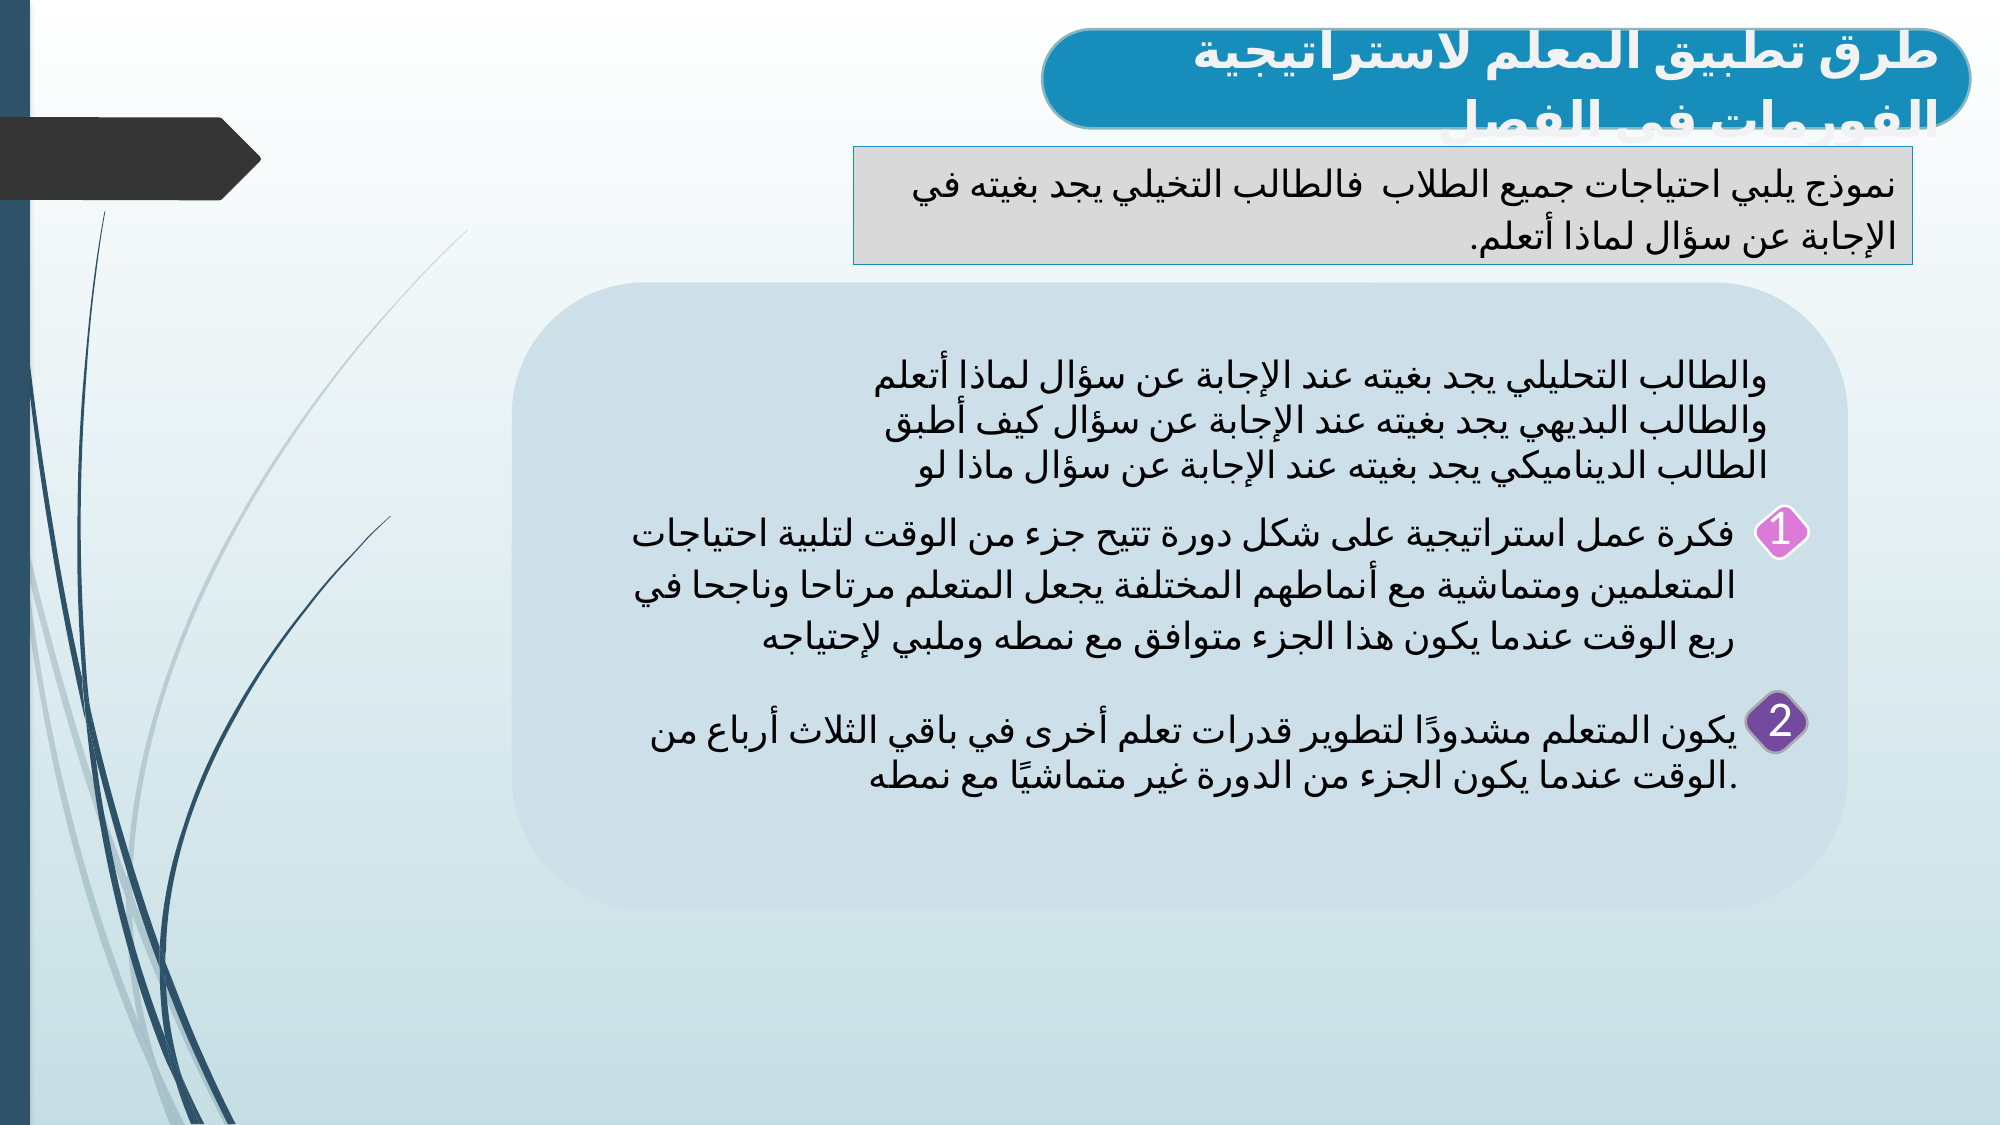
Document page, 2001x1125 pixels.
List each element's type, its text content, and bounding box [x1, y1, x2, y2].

text_box طرق تطبيق المعلم لاستراتيجية الفورمات في الفصل [1040, 27, 1972, 130]
text_box فكرة عمل استراتيجية على شكل دورة تتيح جزء من الوقت لتلبية احتياجات المتعلمين ومتماشية مع أنماطهم المختلفة يجعل المتعلم مرتاحا وناجحا في ربع الوقت عندما يكون هذا الجزء متوافق مع نمطه وملبي لإحتياجه [591, 494, 1752, 665]
text_box يكون المتعلم مشدودًا لتطوير قدرات تعلم أخرى في باقي الثلاث أرباع من الوقت عندما يكون الجزء من الدورة غير متماشيًا مع نمطه. [524, 698, 1754, 804]
text_box 1 [1751, 486, 1813, 562]
text_box 2 [1752, 678, 1787, 754]
text_box نموذج يلبي احتياجات جميع الطلاب فالطالب التخيلي يجد بغيته في الإجابة عن سؤال لماذا أتعلم. [853, 146, 1913, 265]
text_box [510, 281, 1850, 911]
text_box [1787, 693, 1809, 750]
text_box والطالب التحليلي يجد بغيته عند الإجابة عن سؤال لماذا أتعلم والطالب البديهي يجد بغيته عند الإجابة عن سؤال كيف أطبق الطالب الديناميكي يجد بغيته عند الإجابة عن سؤال ماذا لو [448, 343, 1785, 493]
